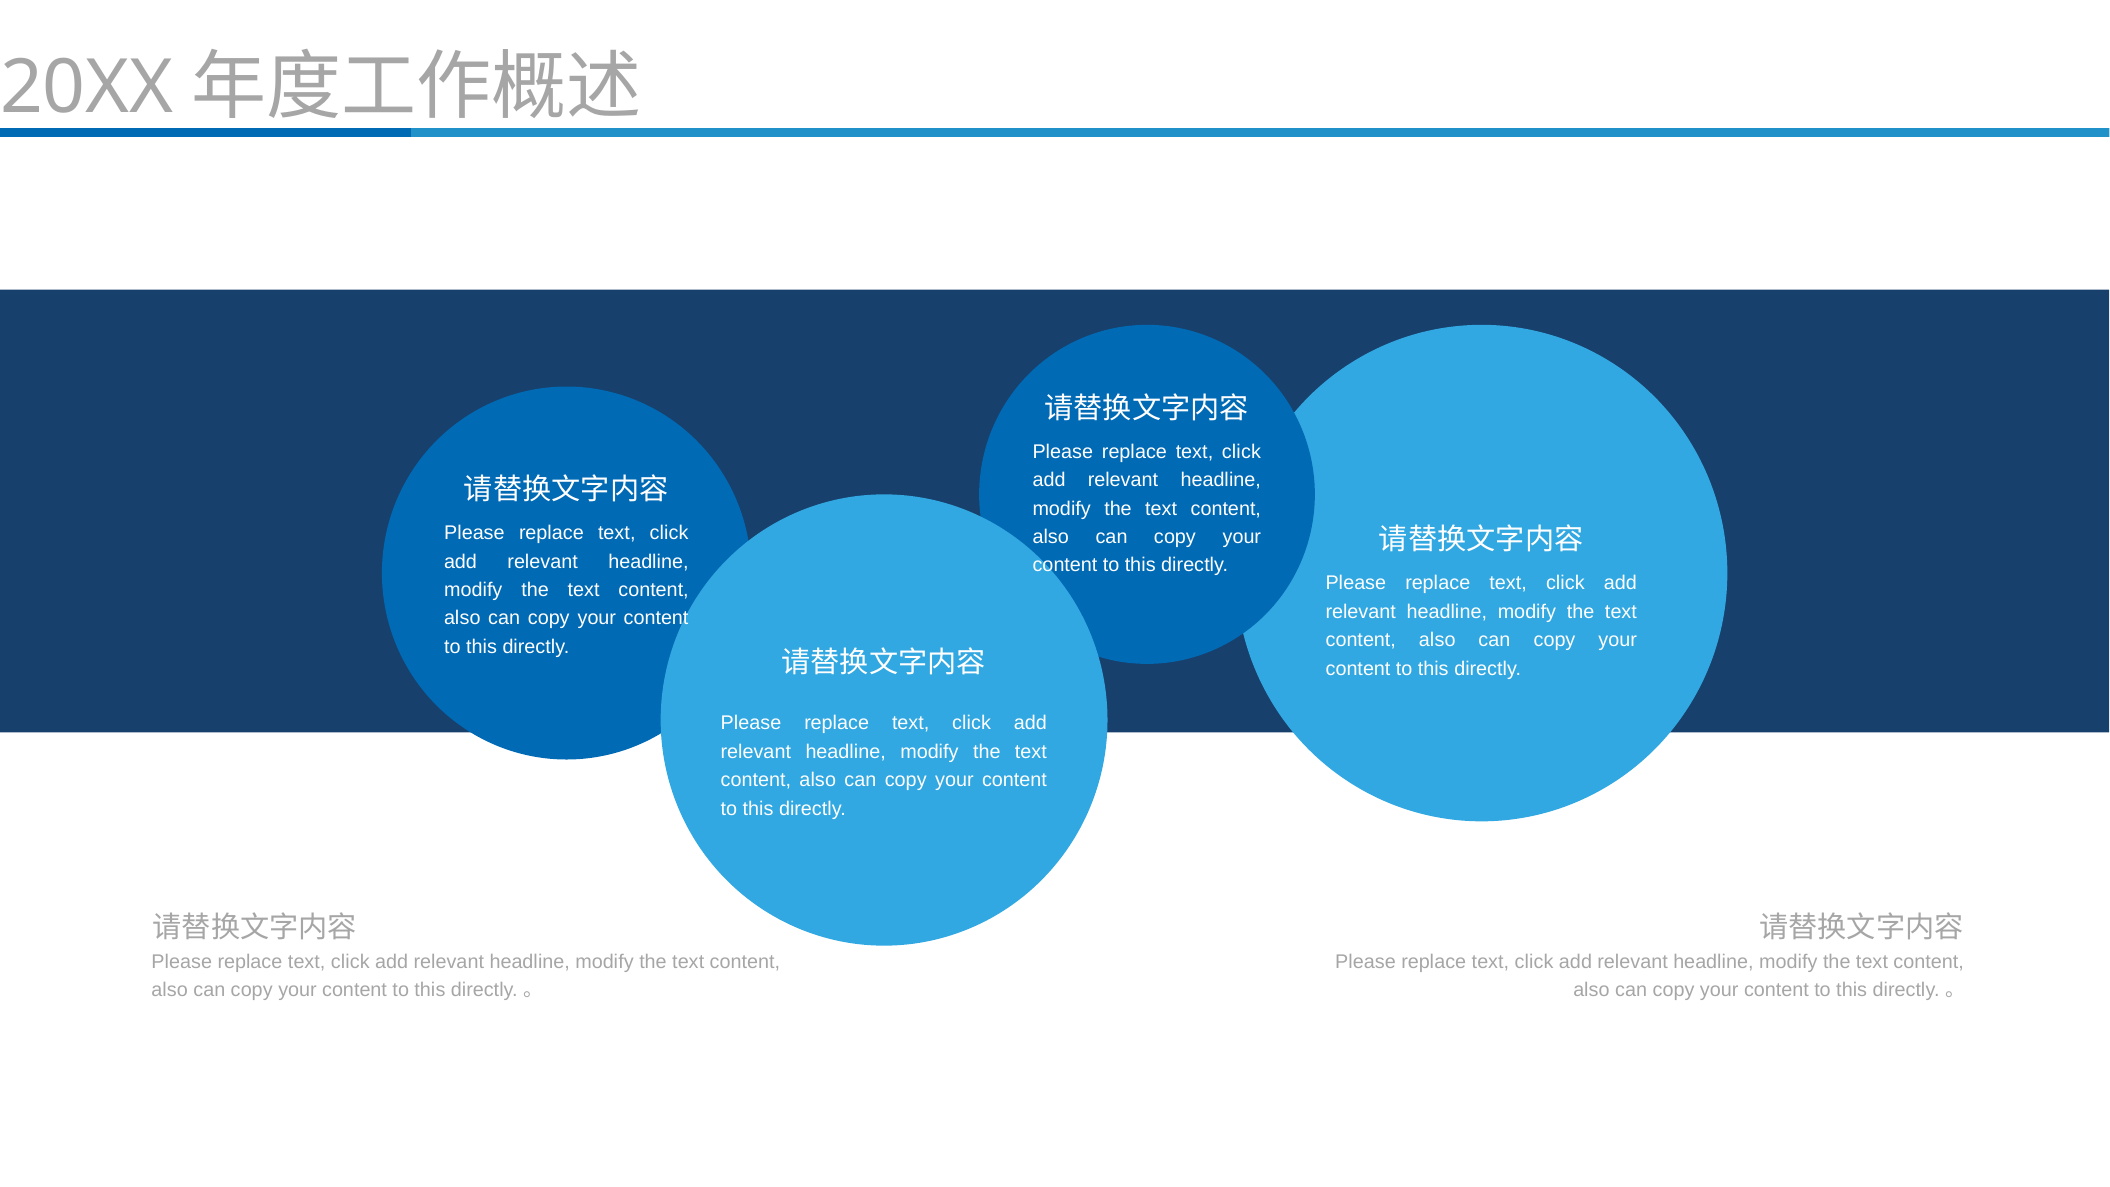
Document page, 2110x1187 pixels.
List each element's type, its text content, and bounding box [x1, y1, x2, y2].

text_box [0, 289, 2110, 733]
text_box [978, 385, 1017, 536]
text_box 请替换文字内容 [1744, 893, 1979, 936]
text_box 20XX年度工作概述 [0, 37, 785, 129]
text_box Please replace text, click add relevant headline, modify the text content, also can copy your content to this directly.。 [136, 936, 831, 1009]
text_box [1242, 323, 1729, 823]
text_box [429, 456, 704, 665]
text_box [659, 493, 1109, 947]
text_box [1027, 323, 1267, 374]
text_box [380, 385, 750, 761]
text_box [705, 628, 1063, 826]
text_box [1310, 506, 1653, 686]
text_box [1064, 385, 1316, 665]
text_box Please replace text, click add relevant headline, modify the text content, also can copy your content to this directly.。 [1285, 936, 1980, 1009]
text_box 请替换文字内容 [137, 893, 373, 936]
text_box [1017, 374, 1277, 583]
